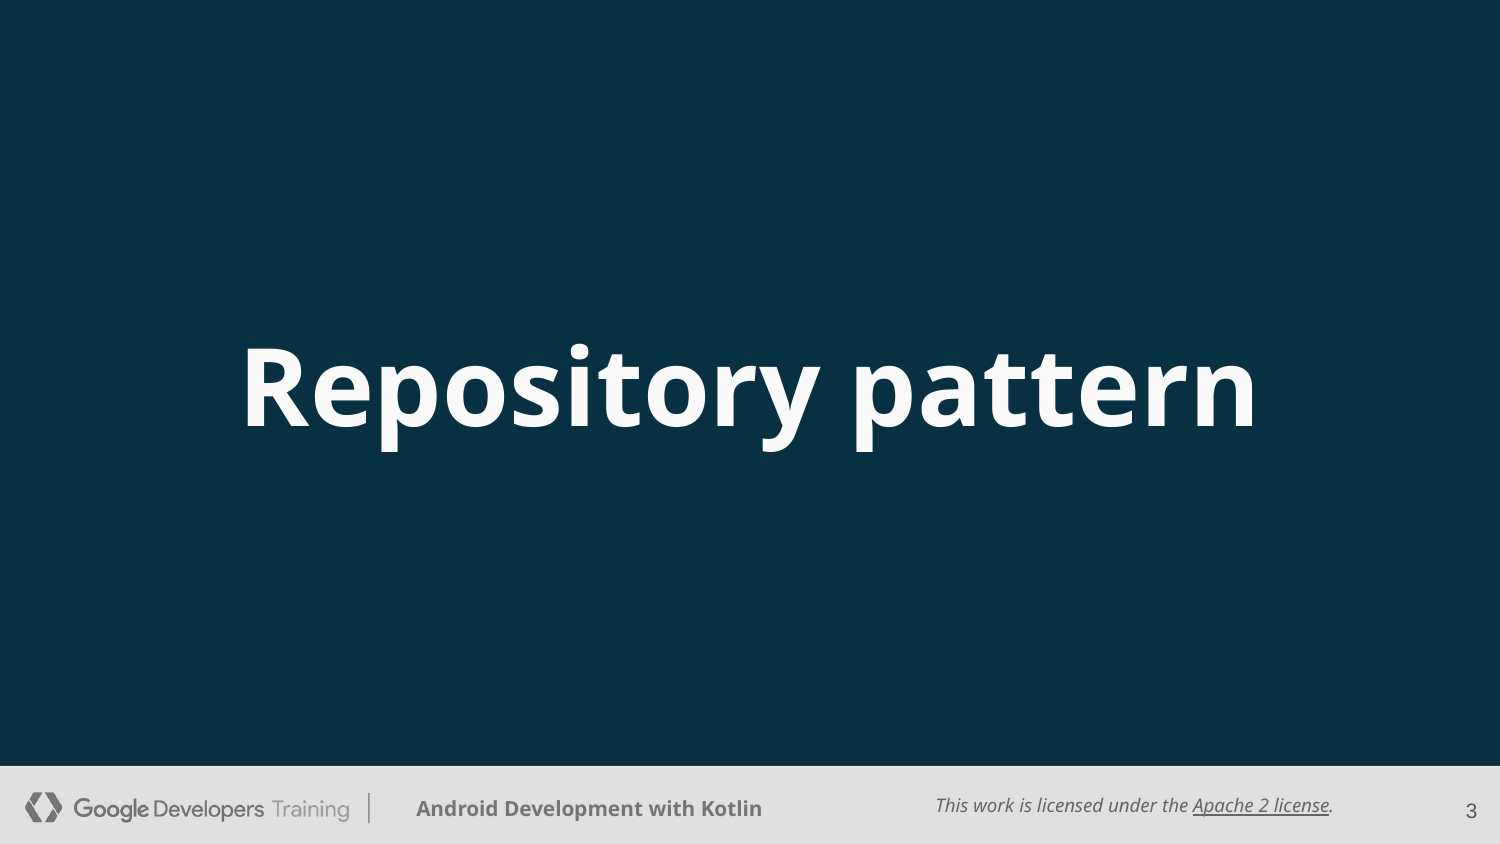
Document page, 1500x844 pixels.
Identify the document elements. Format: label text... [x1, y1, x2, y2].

slide_number ‹#› [1402, 777, 1493, 842]
picture [0, 0, 1500, 844]
text_box Repository pattern [51, 0, 1449, 766]
